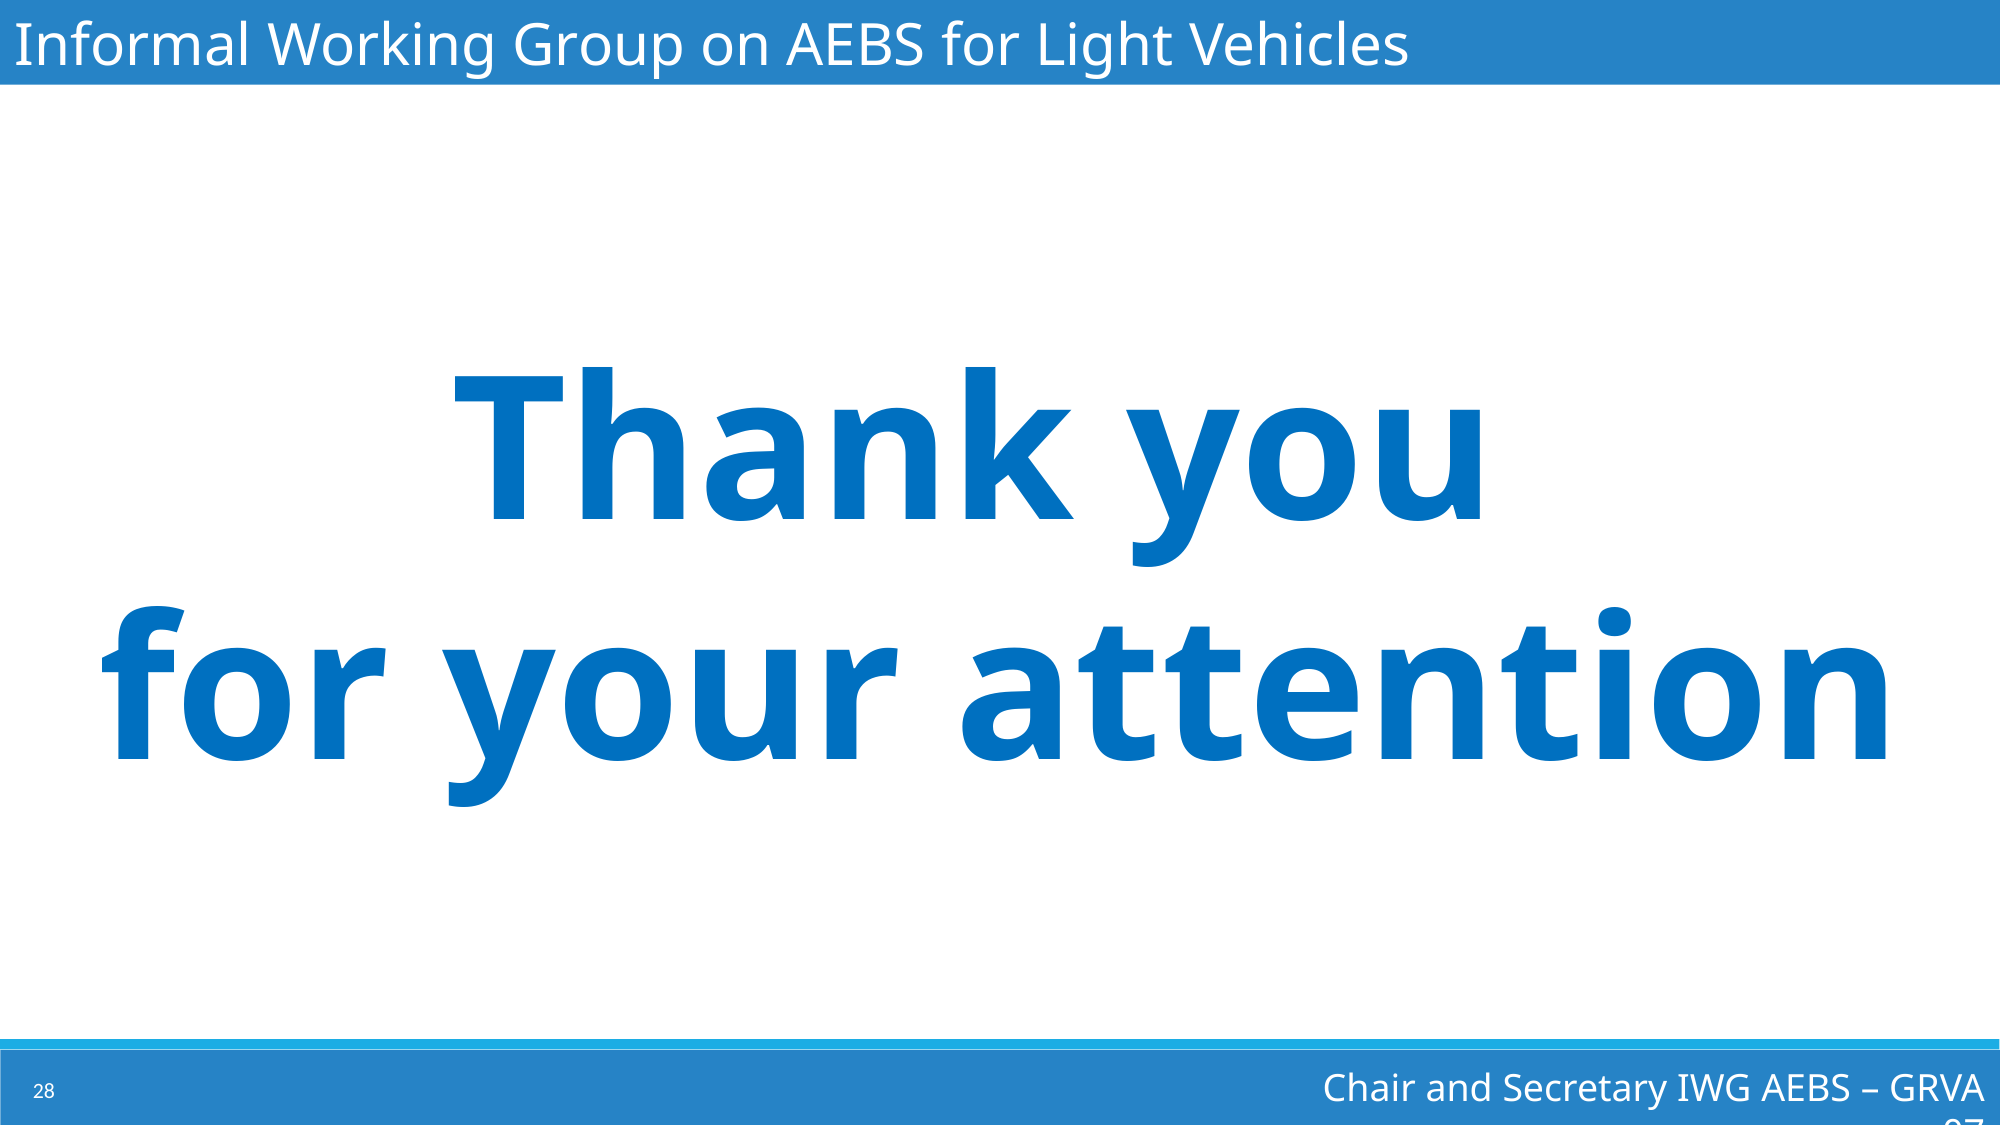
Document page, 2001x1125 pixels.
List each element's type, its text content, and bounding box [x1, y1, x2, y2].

text_box Chair and Secretary IWG AEBS – GRVA 07 [1263, 1056, 2000, 1125]
slide_number 28 [0, 1059, 70, 1120]
text_box Thank you for your attention [21, 312, 1979, 808]
text_box Informal Working Group on AEBS for Light Vehicles [0, 0, 2000, 85]
